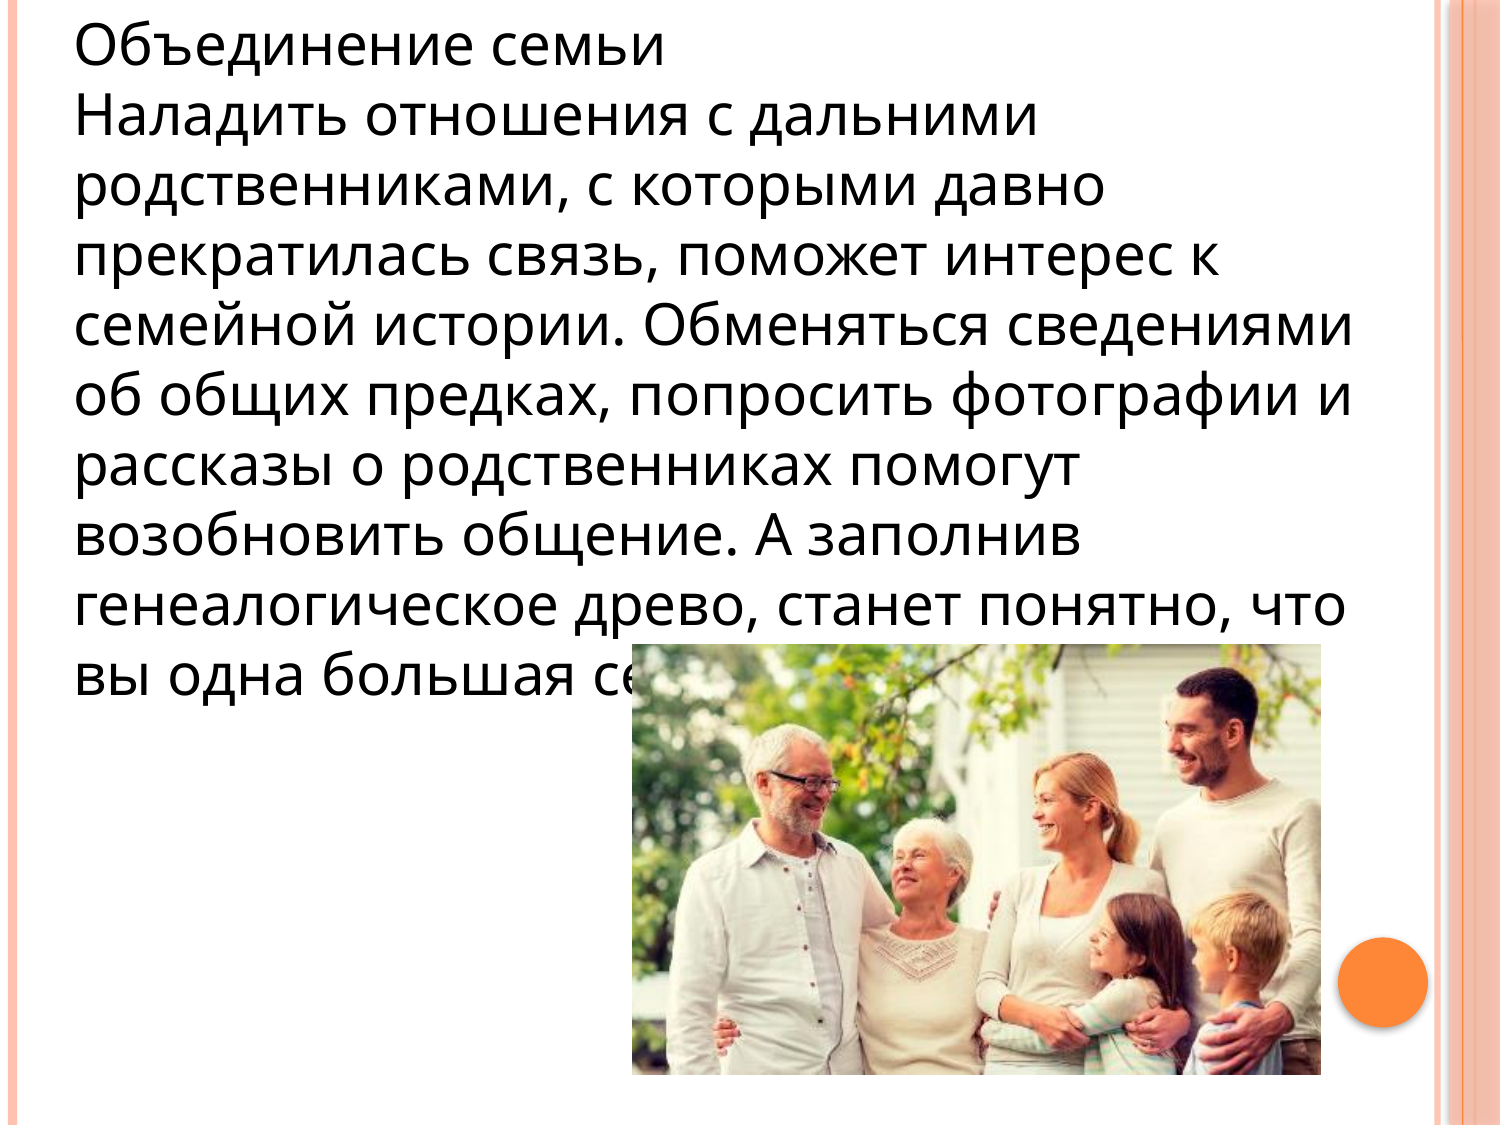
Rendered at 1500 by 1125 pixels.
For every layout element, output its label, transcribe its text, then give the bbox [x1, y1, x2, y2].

text_box Объединение семьи Наладить отношения с дальними родственниками, с которыми давно прекратилась связь, поможет интерес к семейной истории. Обменяться сведениями об общих предках, попросить фотографии и рассказы о родственниках помогут возобновить общение. А заполнив генеалогическое древо, станет понятно, что вы одна большая семья. [58, 0, 1453, 715]
picture [632, 643, 1321, 1075]
